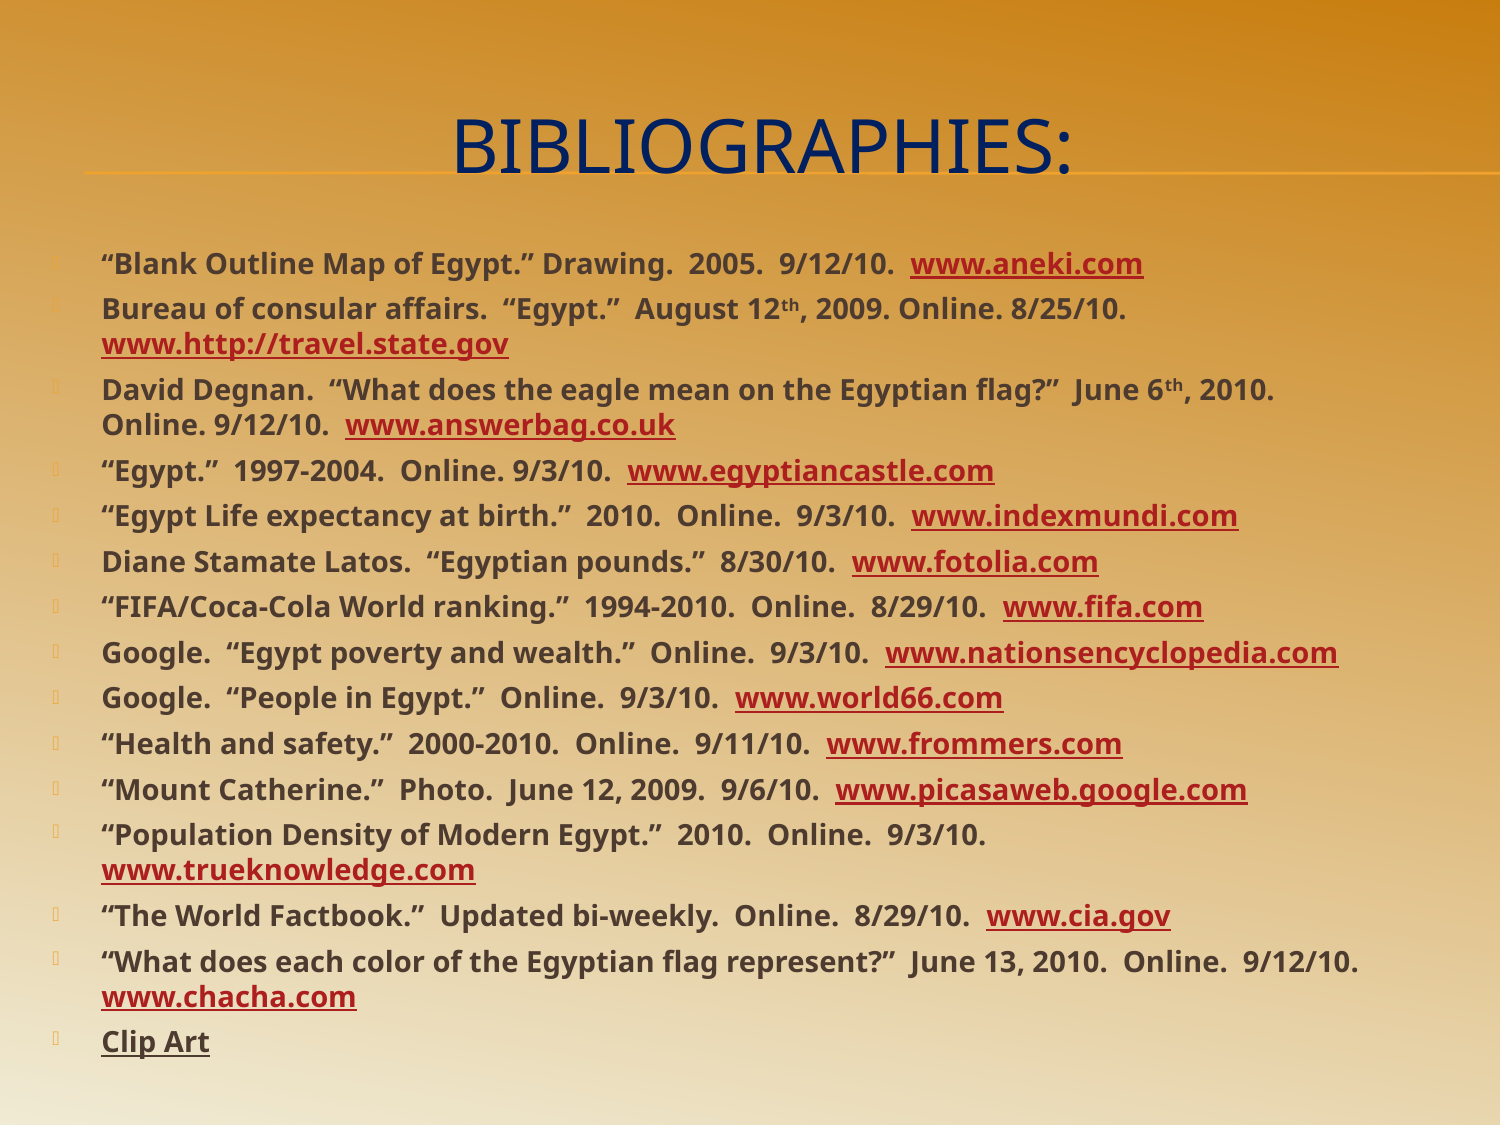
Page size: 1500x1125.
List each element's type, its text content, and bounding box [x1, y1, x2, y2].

list “Blank Outline Map of Egypt.” Drawing. 2005. 9/12/10. www.aneki.com Bureau of consular affairs. “Egypt.” August 12th, 2009. Online. 8/25/10. www.http://travel.state.gov David Degnan. “What does the eagle mean on the Egyptian flag?” June 6th, 2010. Online. 9/12/10. www.answerbag.co.uk “Egypt.” 1997-2004. Online. 9/3/10. www.egyptiancastle.com “Egypt Life expectancy at birth.” 2010. Online. 9/3/10. www.indexmundi.com Diane Stamate Latos. “Egyptian pounds.” 8/30/10. www.fotolia.com “FIFA/Coca-Cola World ranking.” 1994-2010. Online. 8/29/10. www.fifa.com Google. “Egypt poverty and wealth.” Online. 9/3/10. www.nationsencyclopedia.com Google. “People in Egypt.” Online. 9/3/10. www.world66.com “Health and safety.” 2000-2010. Online. 9/11/10. www.frommers.com “Mount Catherine.” Photo. June 12, 2009. 9/6/10. www.picasaweb.google.com “Population Density of Modern Egypt.” 2010. Online. 9/3/10. www.trueknowledge.com “The World Factbook.” Updated bi-weekly. Online. 8/29/10. www.cia.gov “What does each color of the Egyptian flag represent?” June 13, 2010. Online. 9/12/10. www.chacha.com Clip Art [37, 237, 1388, 1075]
title Bibliographies: [50, 75, 1475, 213]
